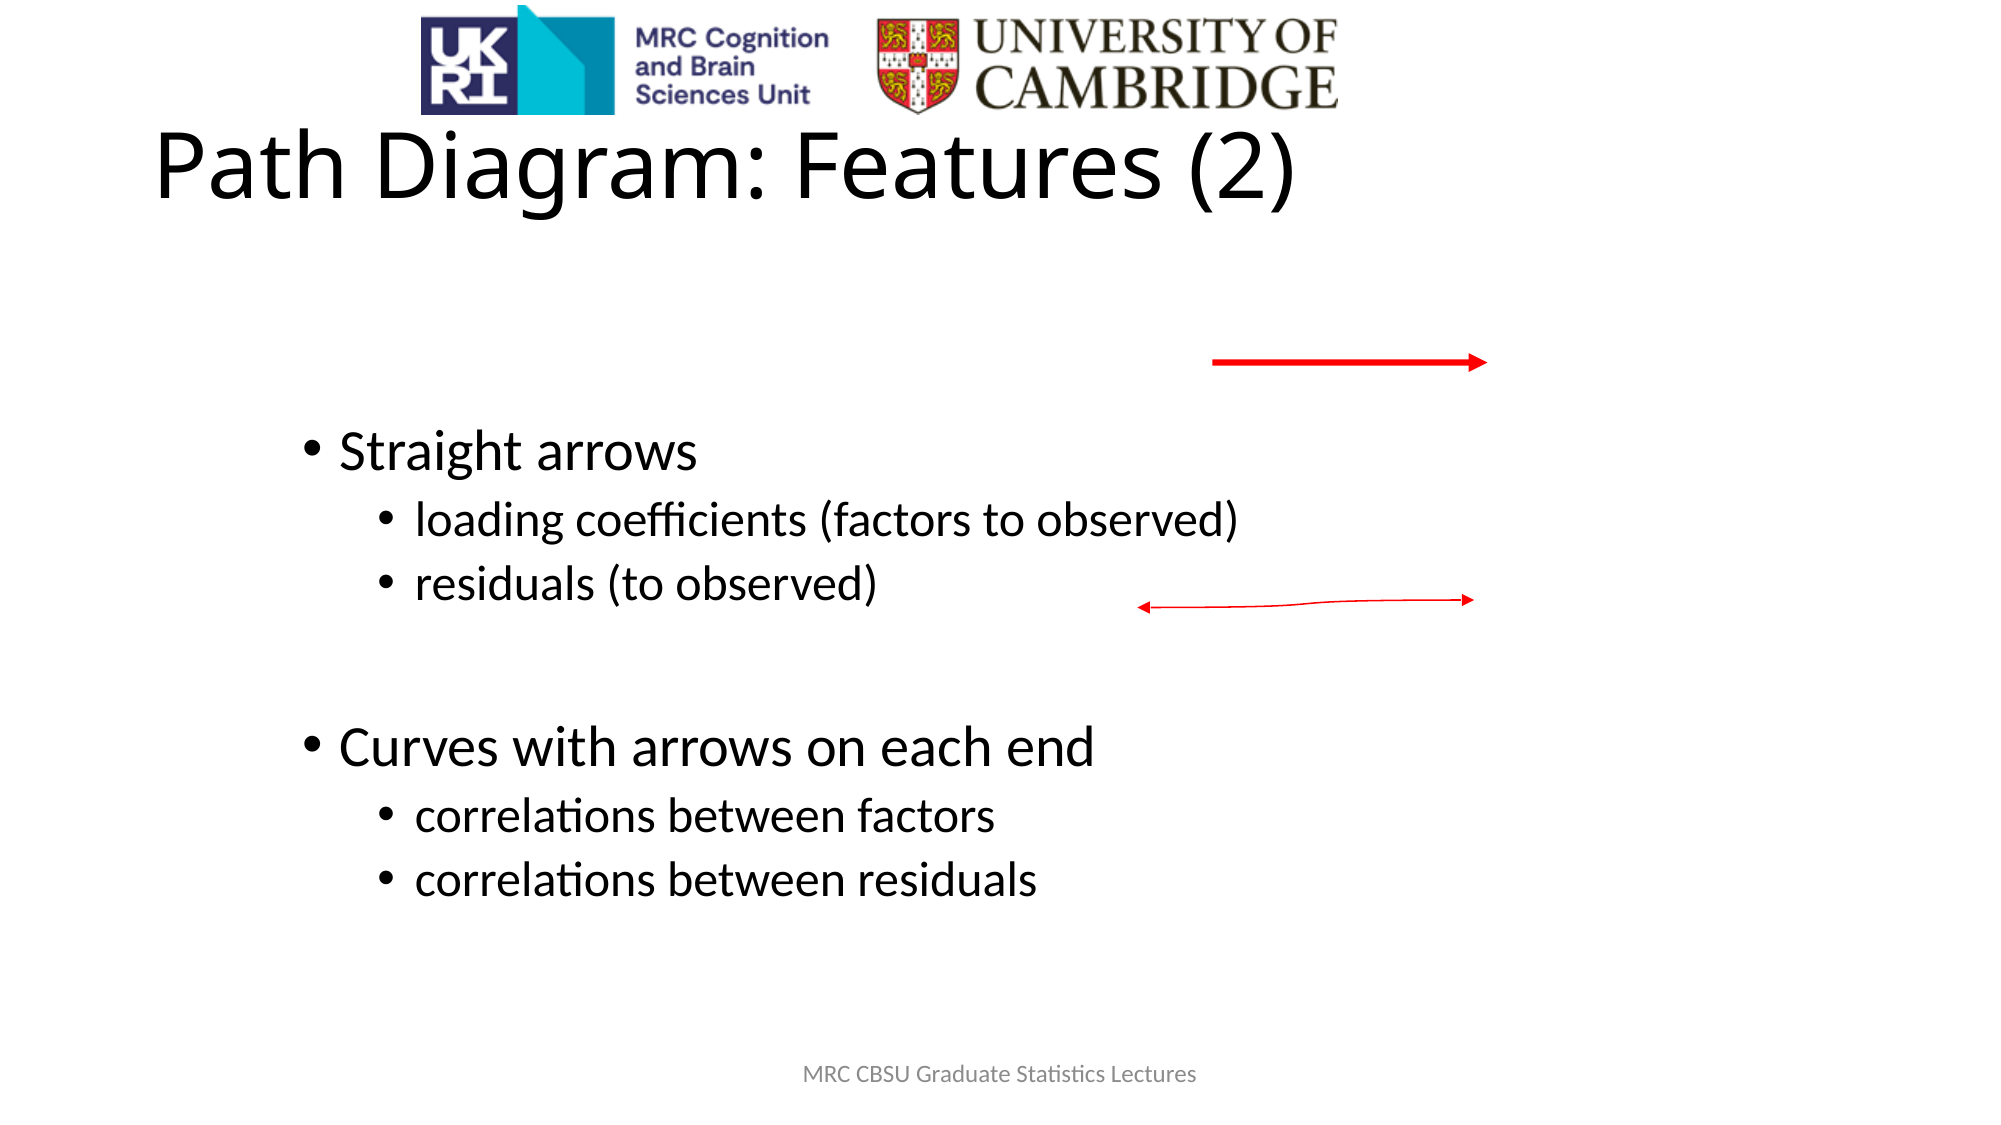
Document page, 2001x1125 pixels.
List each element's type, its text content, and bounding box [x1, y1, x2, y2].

picture [421, 5, 1338, 59]
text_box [1302, 435, 1310, 773]
text_box [1212, 356, 1488, 369]
title Path Diagram: Features (2) [137, 59, 1863, 278]
list Straight arrows loading coefficients (factors to observed) residuals (to observed) Curves with arrows on each end correlations between factors correlations between residuals [287, 237, 1638, 1013]
footer MRC CBSU Graduate Statistics Lectures [662, 1042, 1338, 1103]
